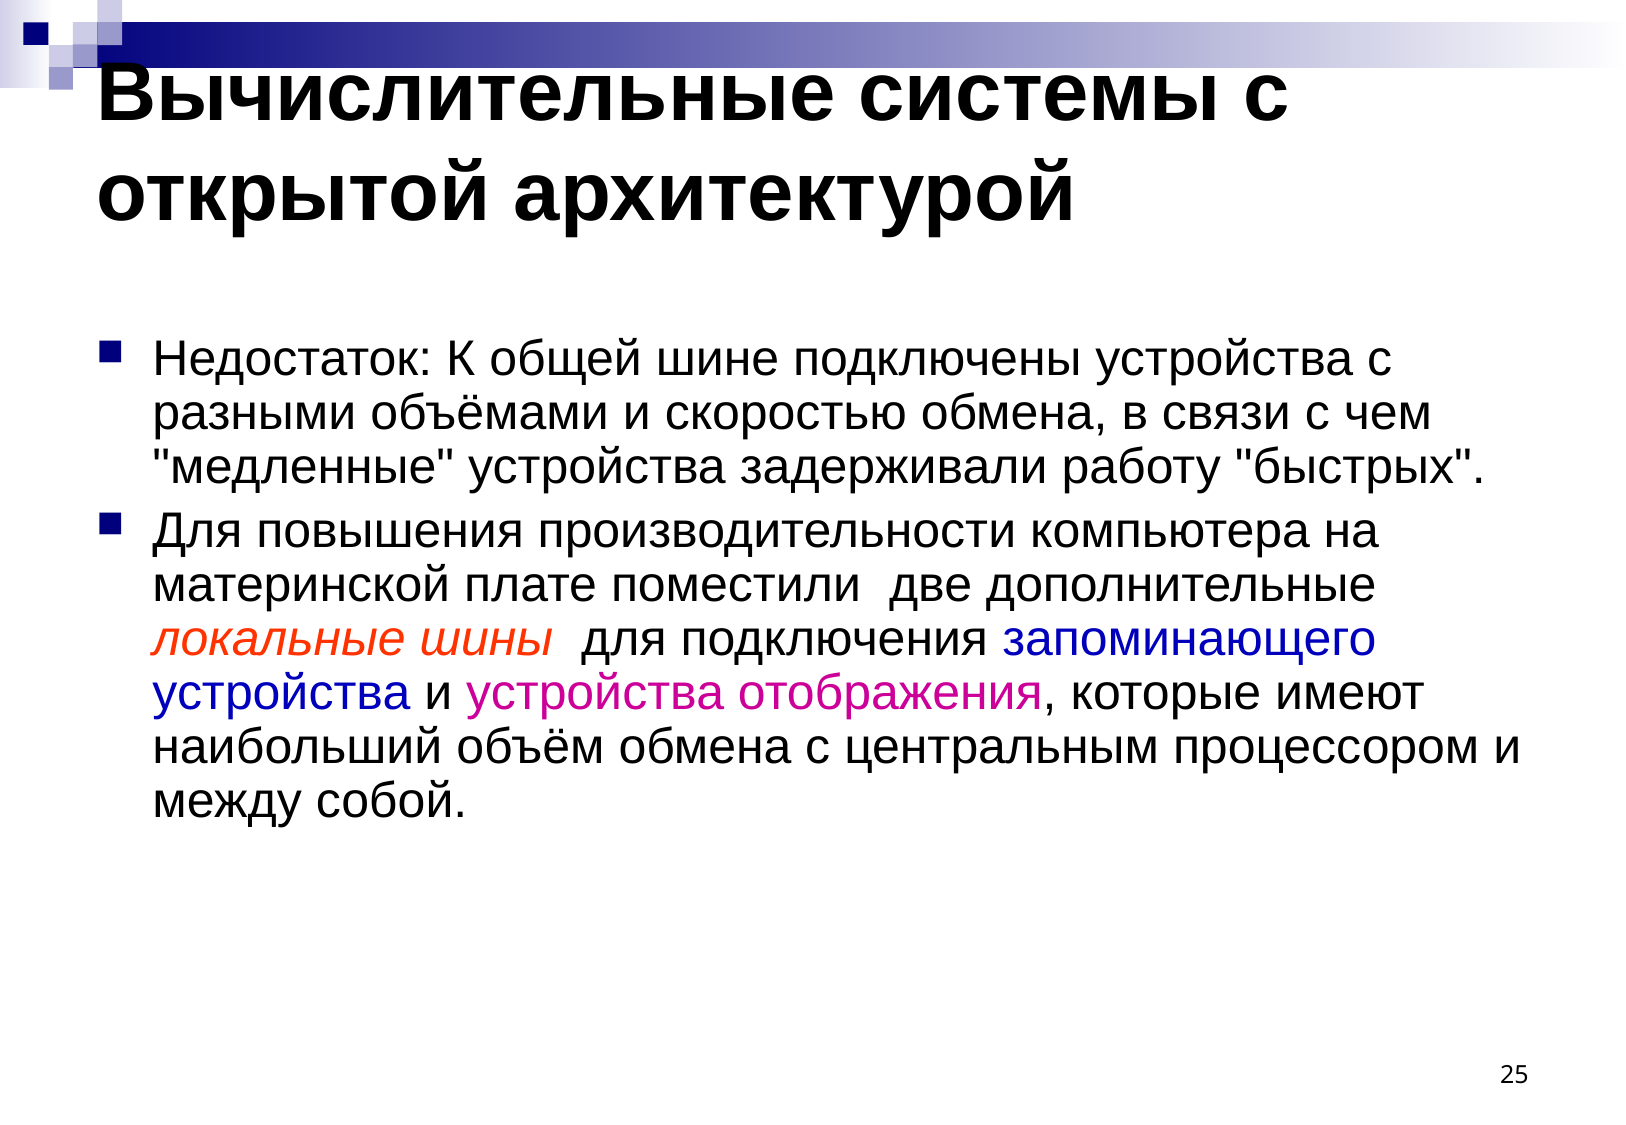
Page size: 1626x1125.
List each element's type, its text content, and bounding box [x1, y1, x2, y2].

list Недостаток: К общей шине подключены устройства с разными объёмами и скоростью обмена, в связи с чем "медленные" устройства задерживали работу "быстрых". Для повышения производительности компьютера на материнской плате поместили две дополнительные локальные шины для подключения запоминающего устройства и устройства отображения, которые имеют наибольший объём обмена с центральным процессором и между собой. [81, 324, 1544, 963]
title Вычислительные системы с открытой архитектурой [81, 75, 1544, 300]
slide_number 25 [1164, 1025, 1544, 1100]
